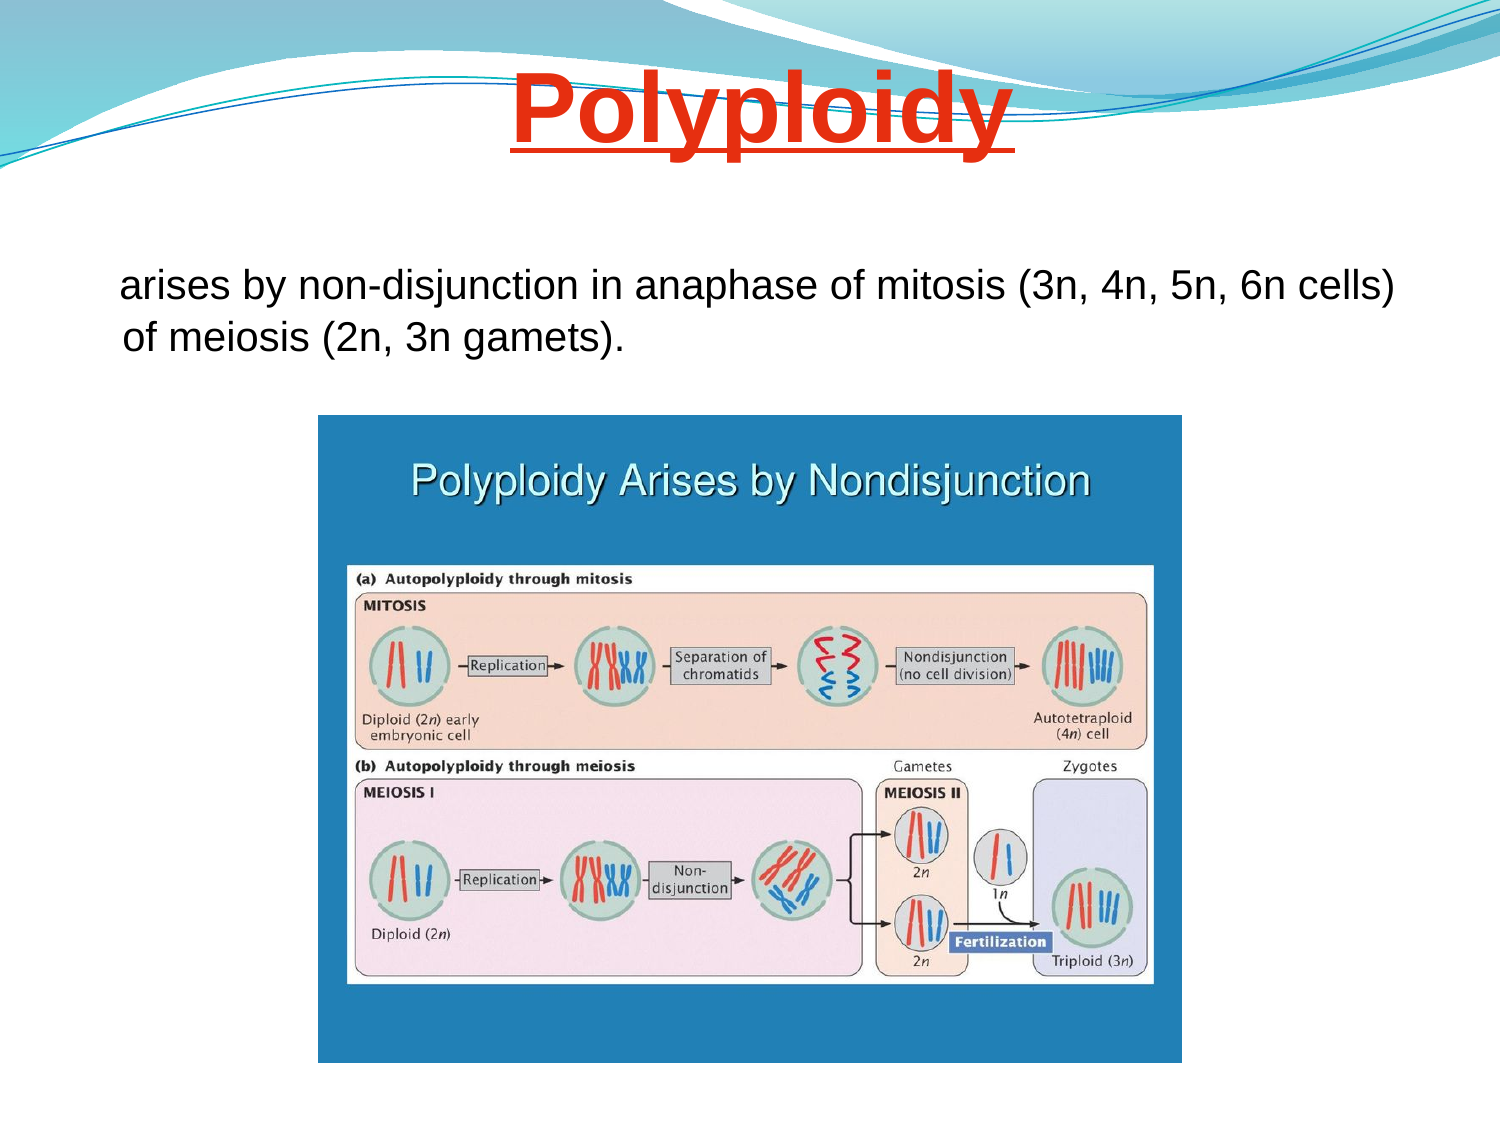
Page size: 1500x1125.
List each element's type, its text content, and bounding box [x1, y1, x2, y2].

list arises by non-disjunction in anaphase of mitosis (3n, 4n, 5n, 6n cells) of meiosis (2n, 3n gamets). [62, 237, 1413, 400]
title Polyploidy [87, 62, 1438, 163]
picture [318, 415, 1182, 1063]
